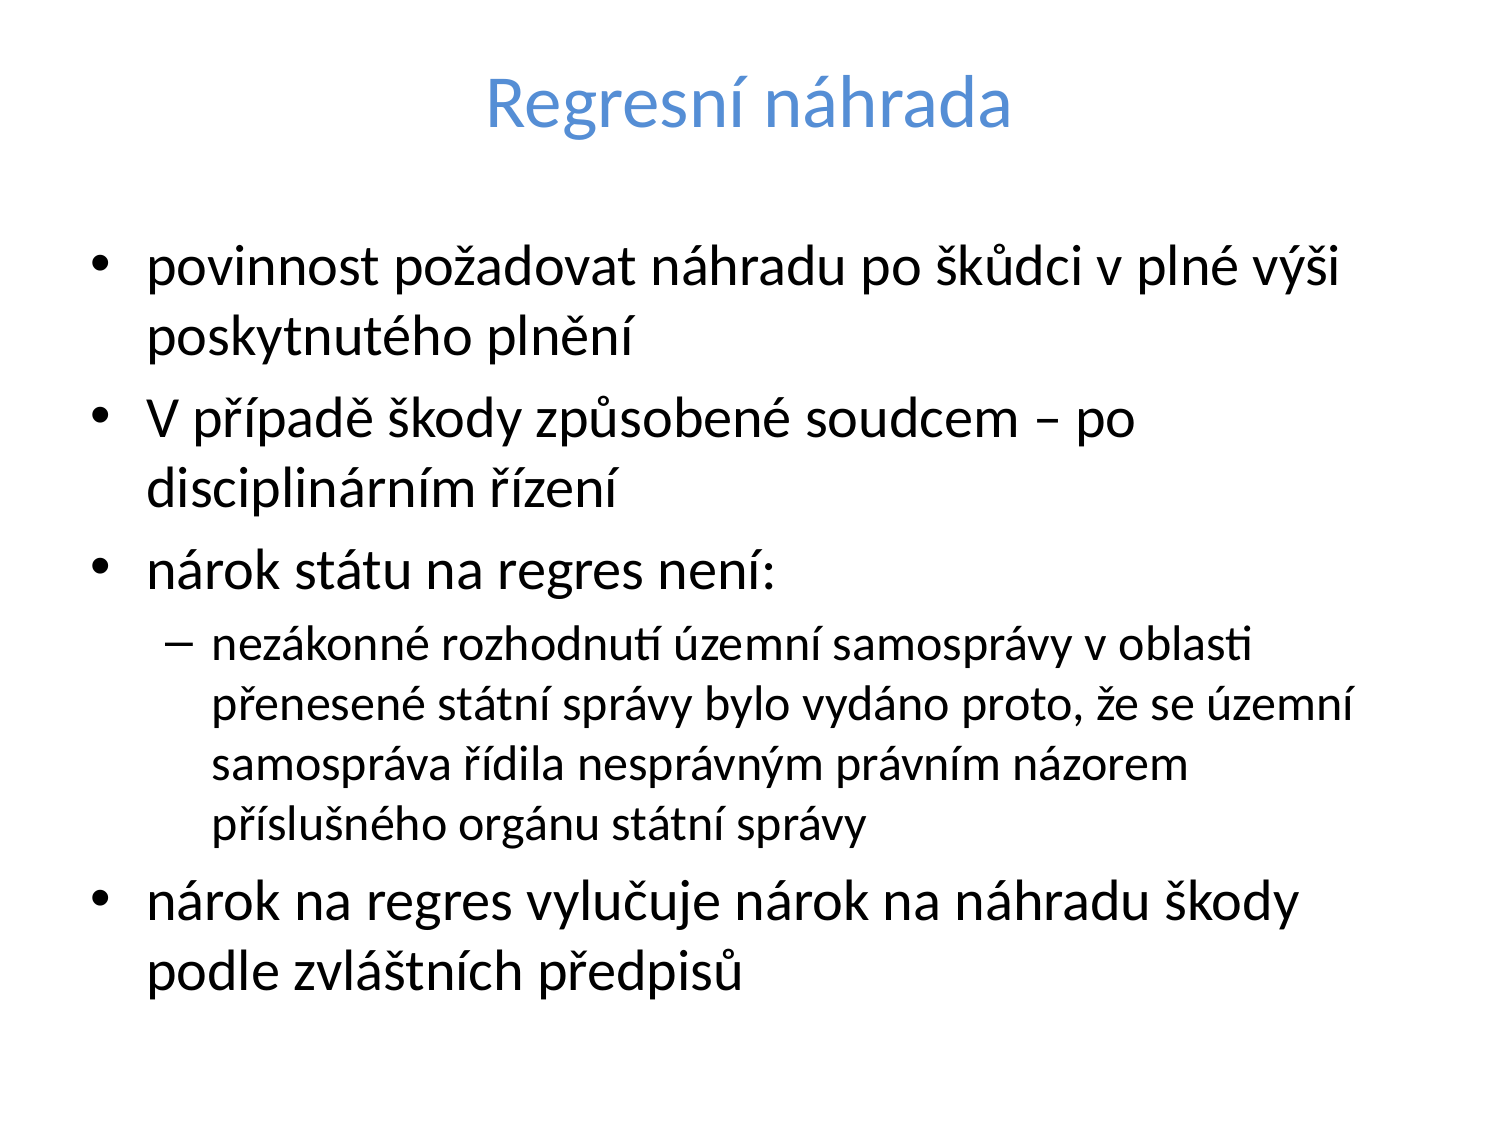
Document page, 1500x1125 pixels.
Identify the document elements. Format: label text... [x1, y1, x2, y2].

list povinnost požadovat náhradu po škůdci v plné výši poskytnutého plnění V případě škody způsobené soudcem – po disciplinárním řízení nárok státu na regres není: nezákonné rozhodnutí územní samosprávy v oblasti přenesené státní správy bylo vydáno proto, že se územní samospráva řídila nesprávným právním názorem příslušného orgánu státní správy nárok na regres vylučuje nárok na náhradu škody podle zvláštních předpisů [75, 219, 1425, 1071]
title Regresní náhrada [75, 45, 1425, 149]
